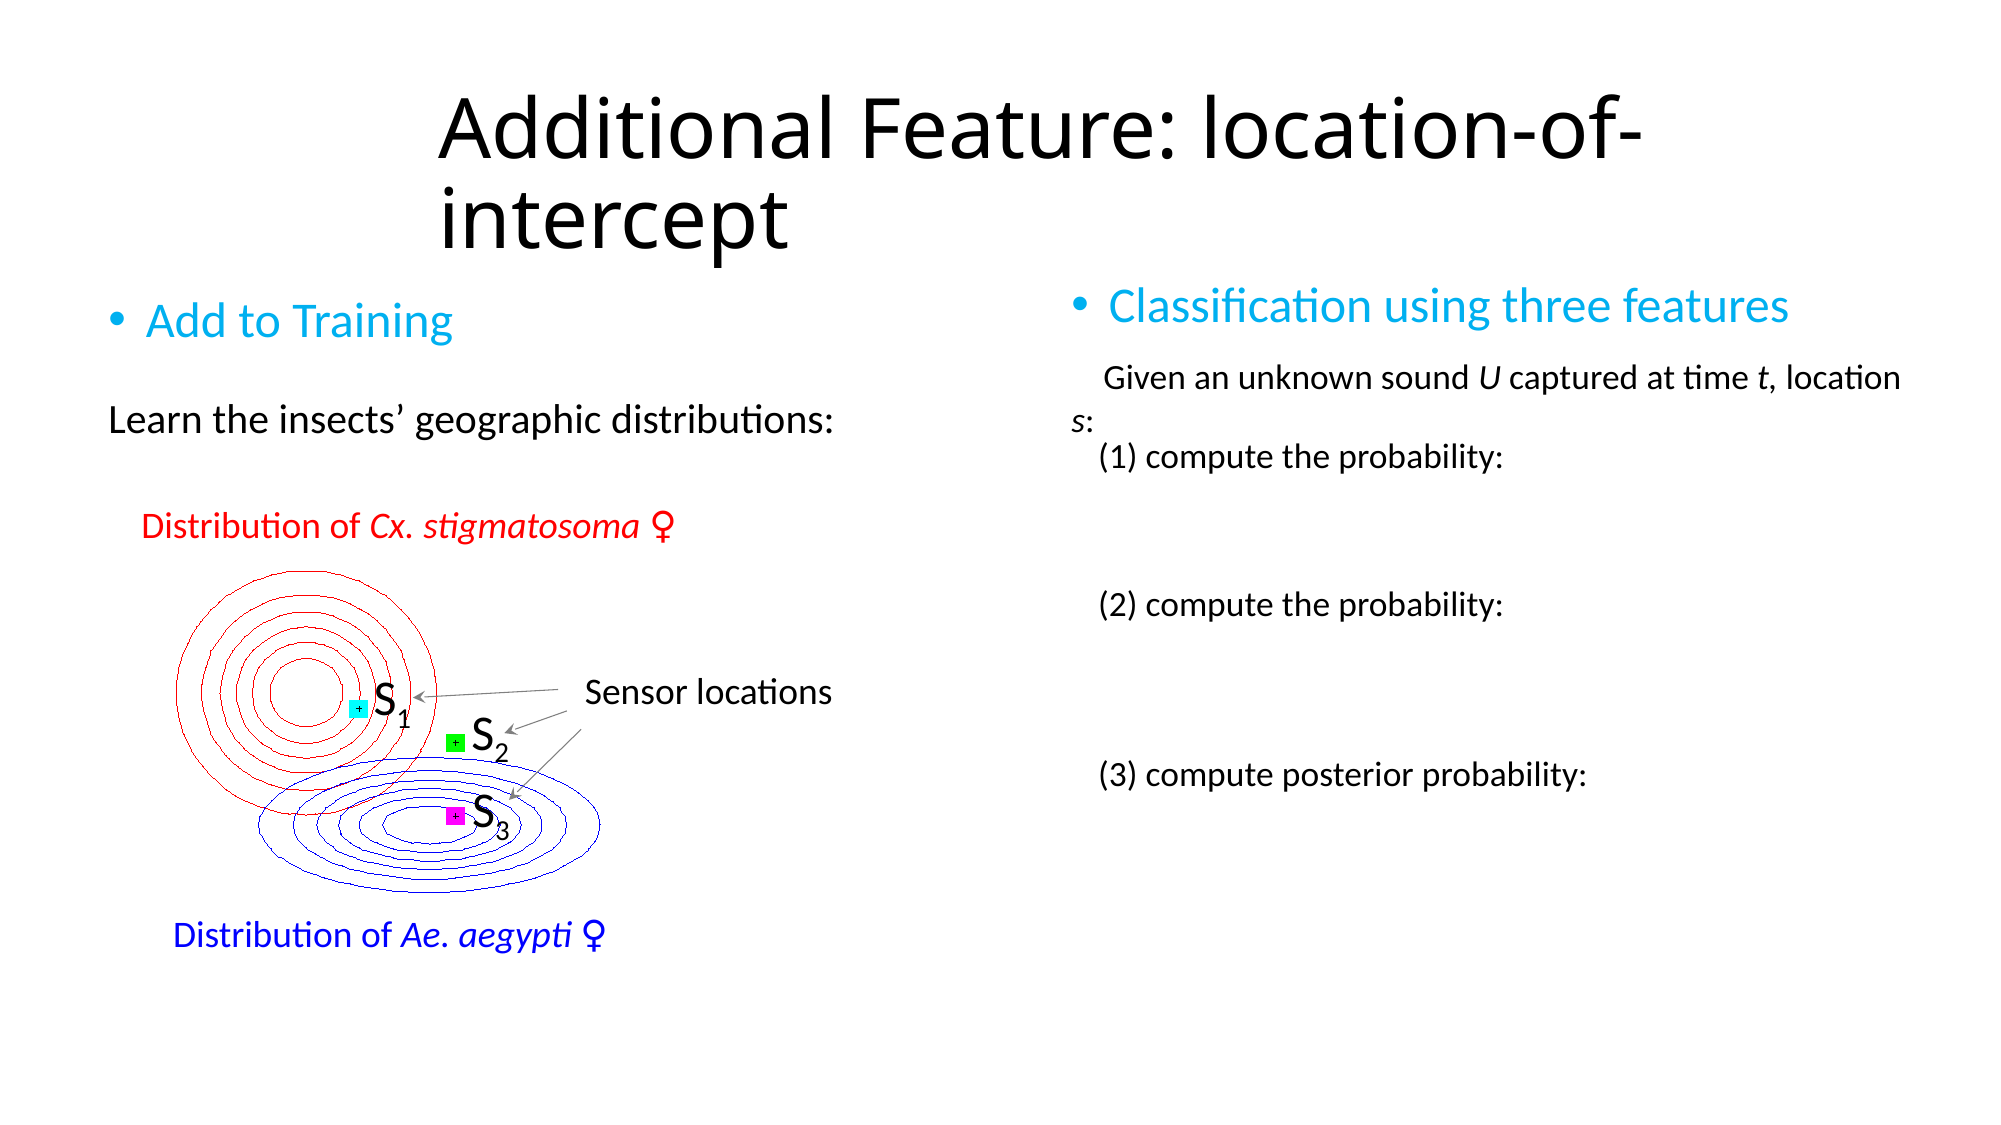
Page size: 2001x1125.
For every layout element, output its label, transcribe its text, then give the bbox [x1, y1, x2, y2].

title Additional Feature: location-of-intercept [423, 67, 1841, 286]
list Classification using three features Given an unknown sound U captured at time t, location s: [1056, 271, 1948, 1036]
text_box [126, 494, 850, 975]
list Add to Training Learn the insects’ geographic distributions: [93, 286, 944, 1001]
